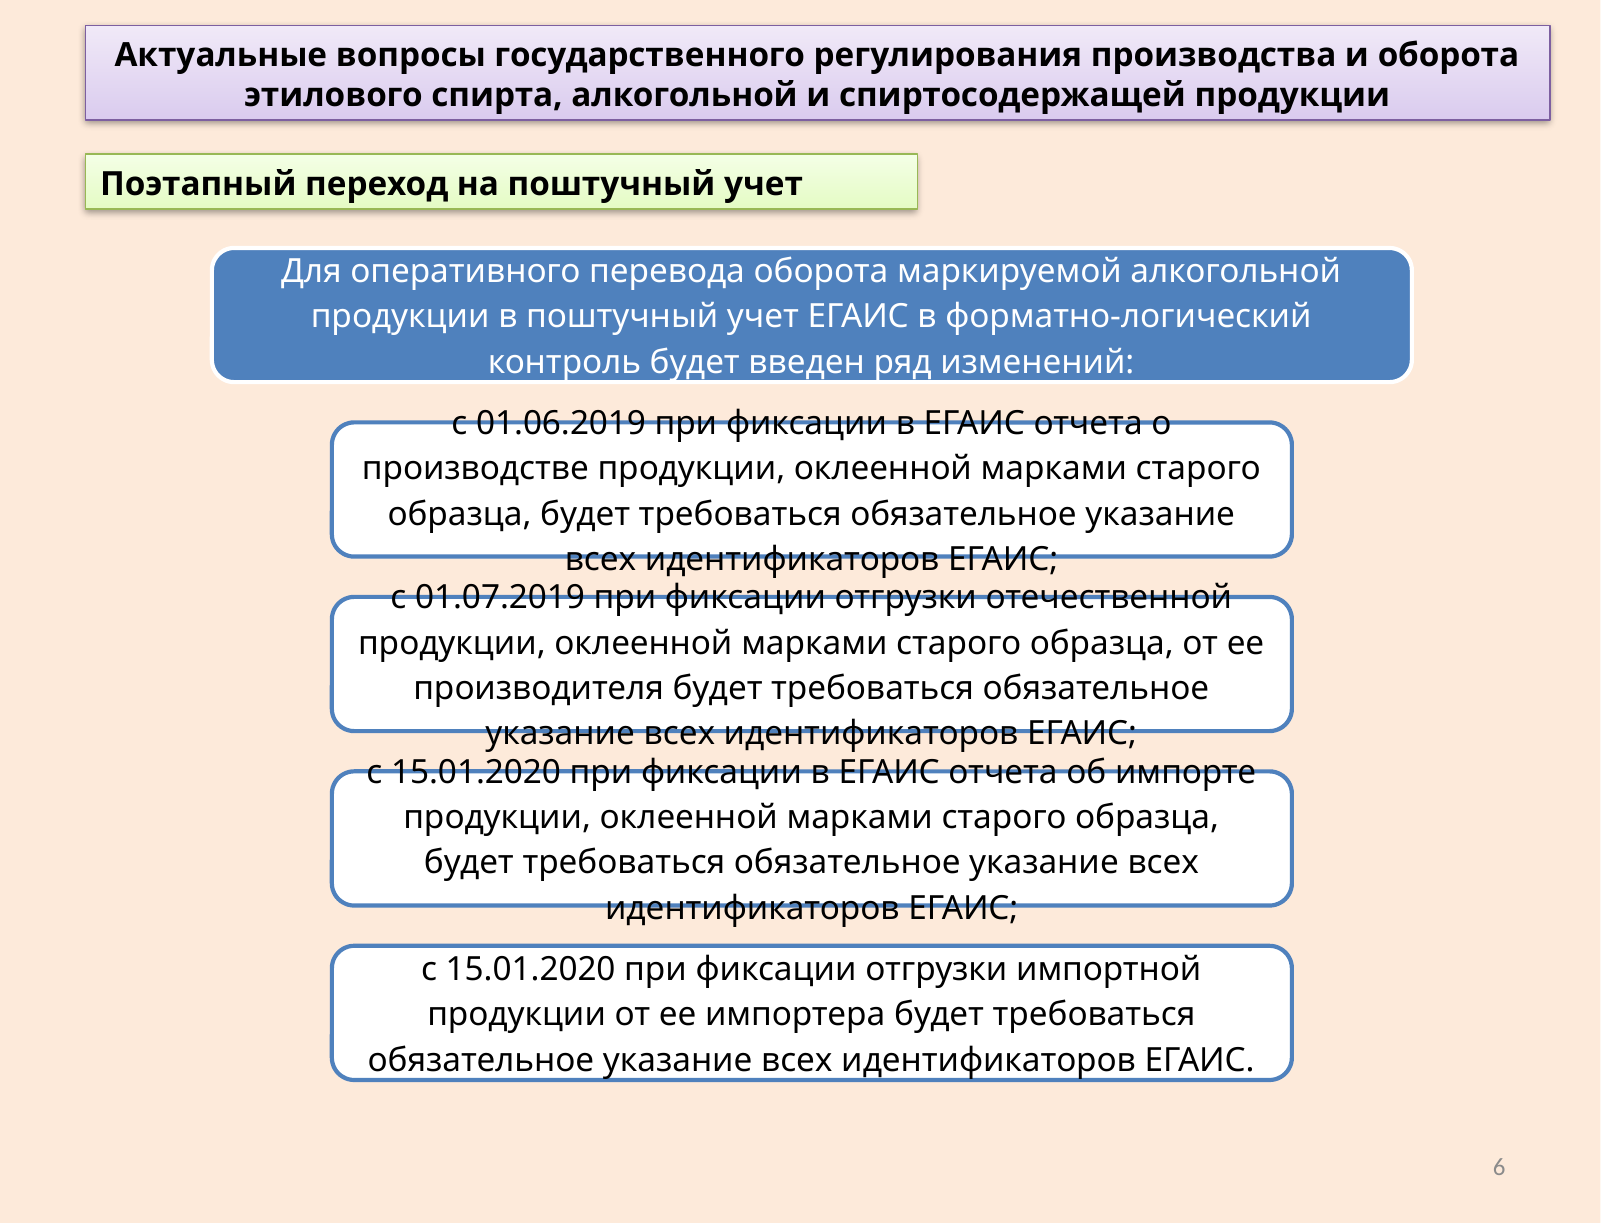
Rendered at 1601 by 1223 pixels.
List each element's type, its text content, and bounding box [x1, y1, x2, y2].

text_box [61, 247, 1563, 1081]
text_box Актуальные вопросы государственного регулирования производства и оборота этилового спирта, алкогольной и спиртосодержащей продукции [85, 25, 1551, 121]
text_box Поэтапный переход на поштучный учет [85, 153, 918, 210]
slide_number 6 [1147, 1133, 1521, 1199]
